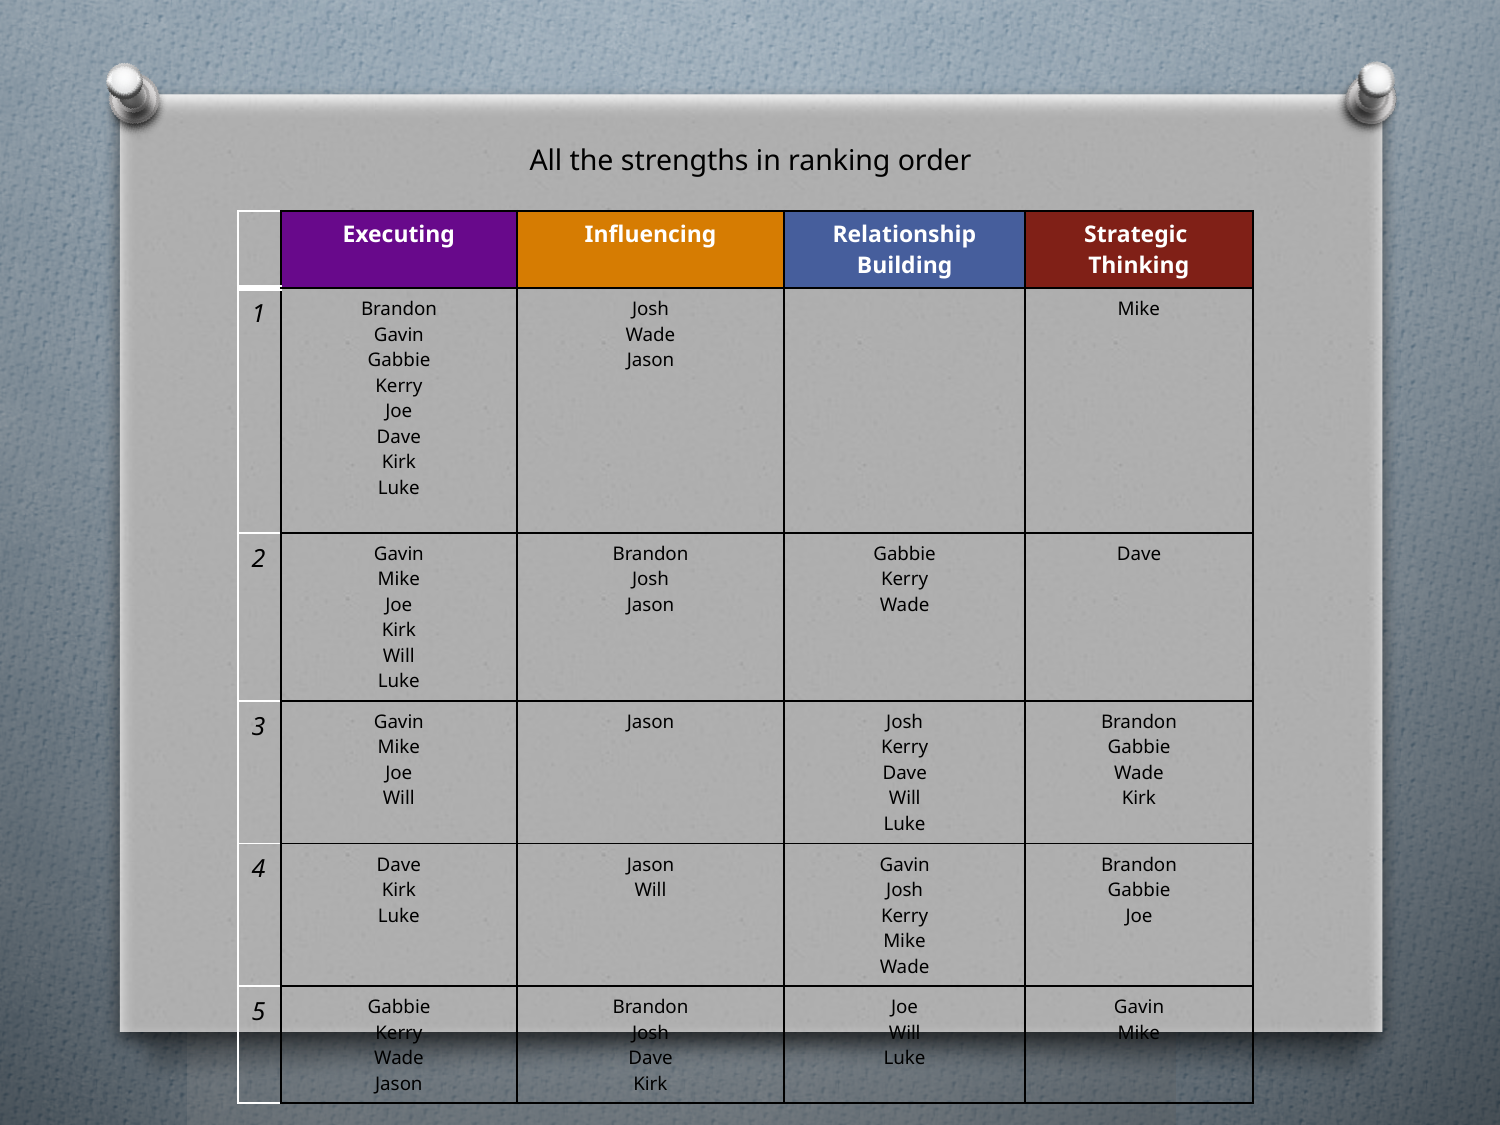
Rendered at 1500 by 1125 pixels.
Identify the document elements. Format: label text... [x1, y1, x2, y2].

table_header Executing [282, 212, 516, 287]
table_cell 4 [239, 844, 280, 985]
table_cell Gabbie Kerry Wade Jason [282, 987, 516, 1102]
picture [1317, 35, 1439, 156]
table_header [239, 212, 280, 285]
table_cell 1 [239, 291, 280, 532]
table_cell Brandon Josh Jason [518, 534, 783, 700]
table_cell Dave [1026, 534, 1252, 700]
table_cell 5 [239, 987, 280, 1102]
table_cell Josh Wade Jason [518, 289, 783, 532]
table_cell Dave Kirk Luke [282, 844, 516, 985]
table_cell Gabbie Kerry Wade [785, 534, 1024, 700]
picture [75, 29, 198, 153]
table_cell Gavin Josh Kerry Mike Wade [785, 844, 1024, 985]
table_cell Gavin Mike Joe Will [282, 702, 516, 843]
table_cell Brandon Gavin Gabbie Kerry Joe Dave Kirk Luke [282, 289, 516, 532]
table_cell Brandon Gabbie Joe [1026, 844, 1252, 985]
table_cell Joe Will Luke [785, 987, 1024, 1102]
table_cell Gavin Mike [1026, 987, 1252, 1102]
table_cell Brandon Josh Dave Kirk [518, 987, 783, 1102]
table_cell 3 [239, 702, 280, 843]
table_header Influencing [518, 212, 783, 287]
table_cell Jason Will [518, 844, 783, 985]
table_cell Mike [1026, 289, 1252, 532]
table_cell [785, 289, 1024, 532]
table_cell Gavin Mike Joe Kirk Will Luke [282, 534, 516, 700]
table_cell Josh Kerry Dave Will Luke [785, 702, 1024, 843]
table_cell Jason [518, 702, 783, 843]
title All the strengths in ranking order [179, 134, 1323, 184]
table_header Relationship Building [785, 212, 1024, 287]
table_header Strategic Thinking [1026, 212, 1252, 287]
table_cell Brandon Gabbie Wade Kirk [1026, 702, 1252, 843]
table_cell 2 [239, 534, 280, 700]
